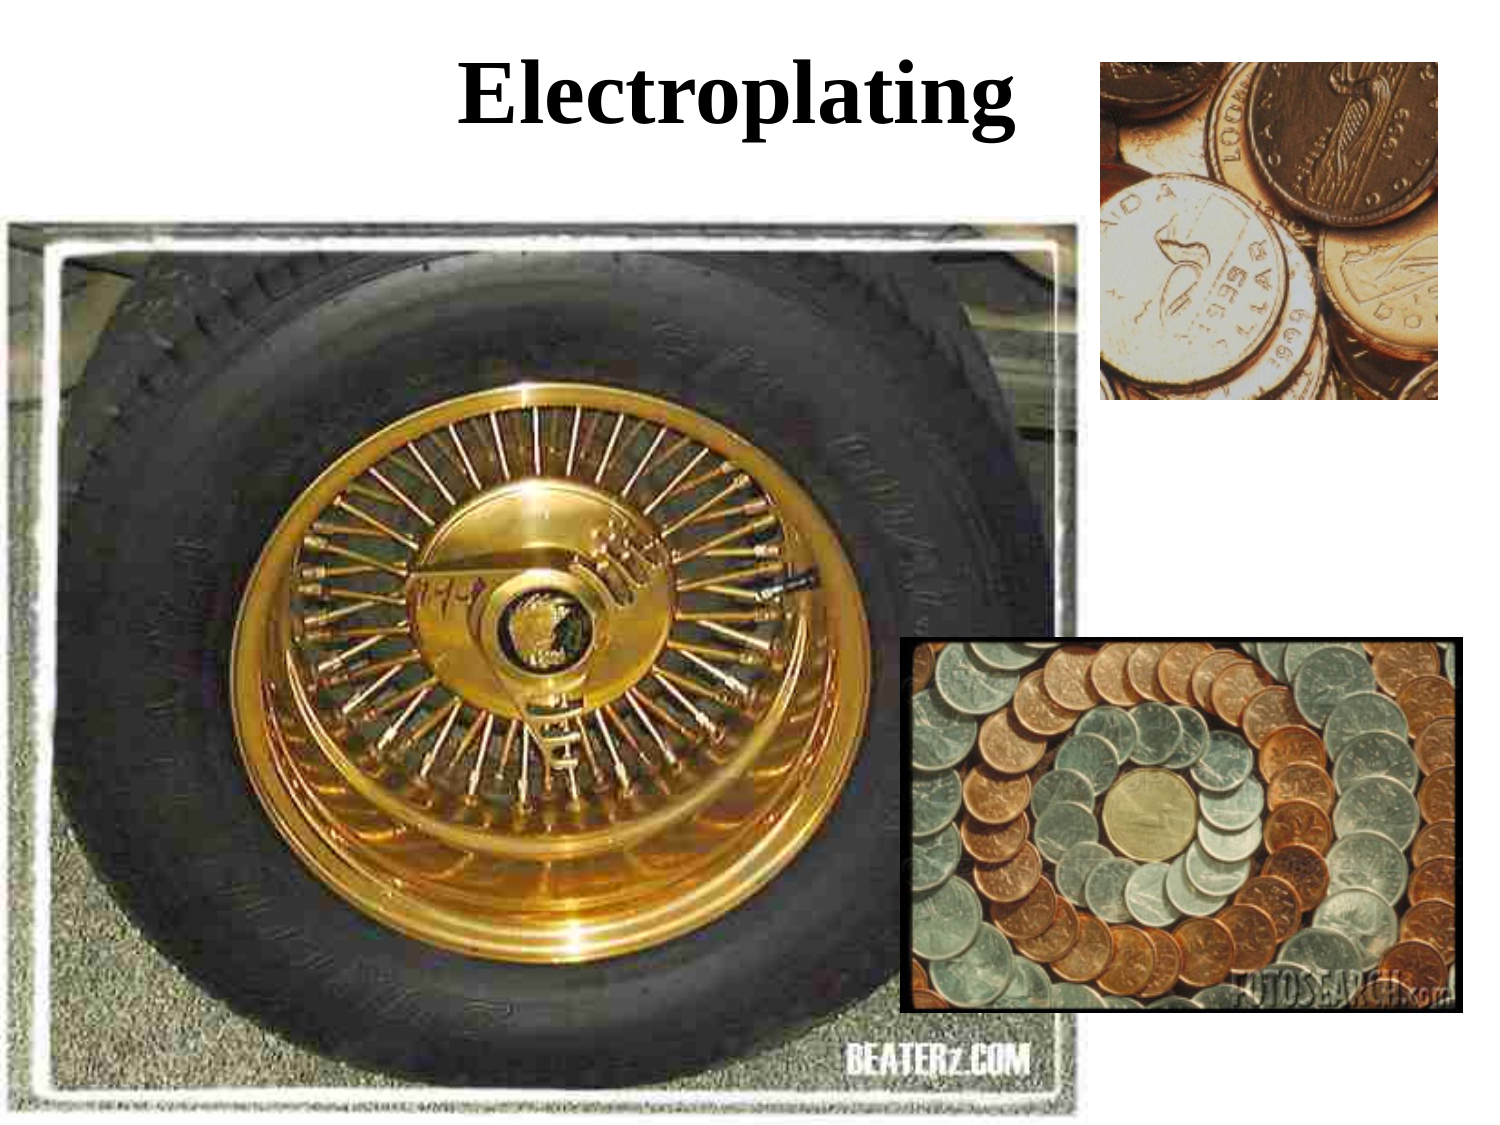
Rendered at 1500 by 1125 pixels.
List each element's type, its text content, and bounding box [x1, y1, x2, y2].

picture [1099, 62, 1438, 401]
text_box Electroplating [50, 24, 1425, 150]
picture [0, 214, 1463, 1125]
